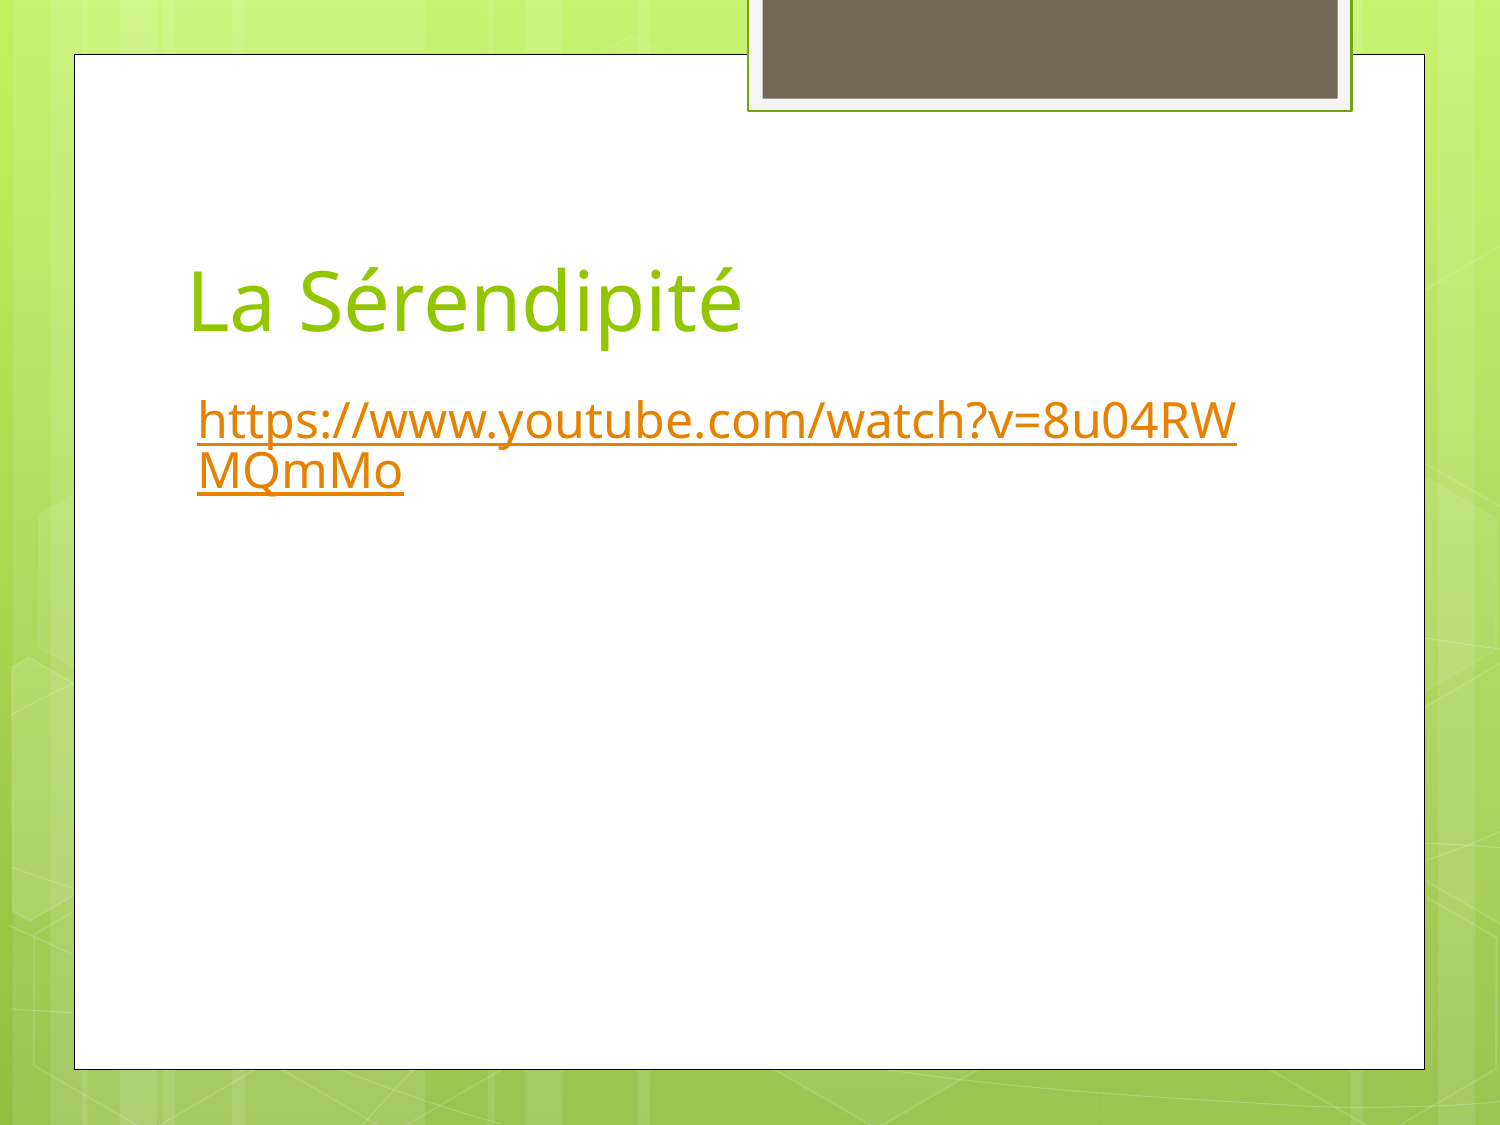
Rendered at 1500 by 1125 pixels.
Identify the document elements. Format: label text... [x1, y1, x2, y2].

title La Sérendipité [171, 168, 1324, 357]
list https://www.youtube.com/watch?v=8u04RWMQmMo [171, 381, 1283, 957]
